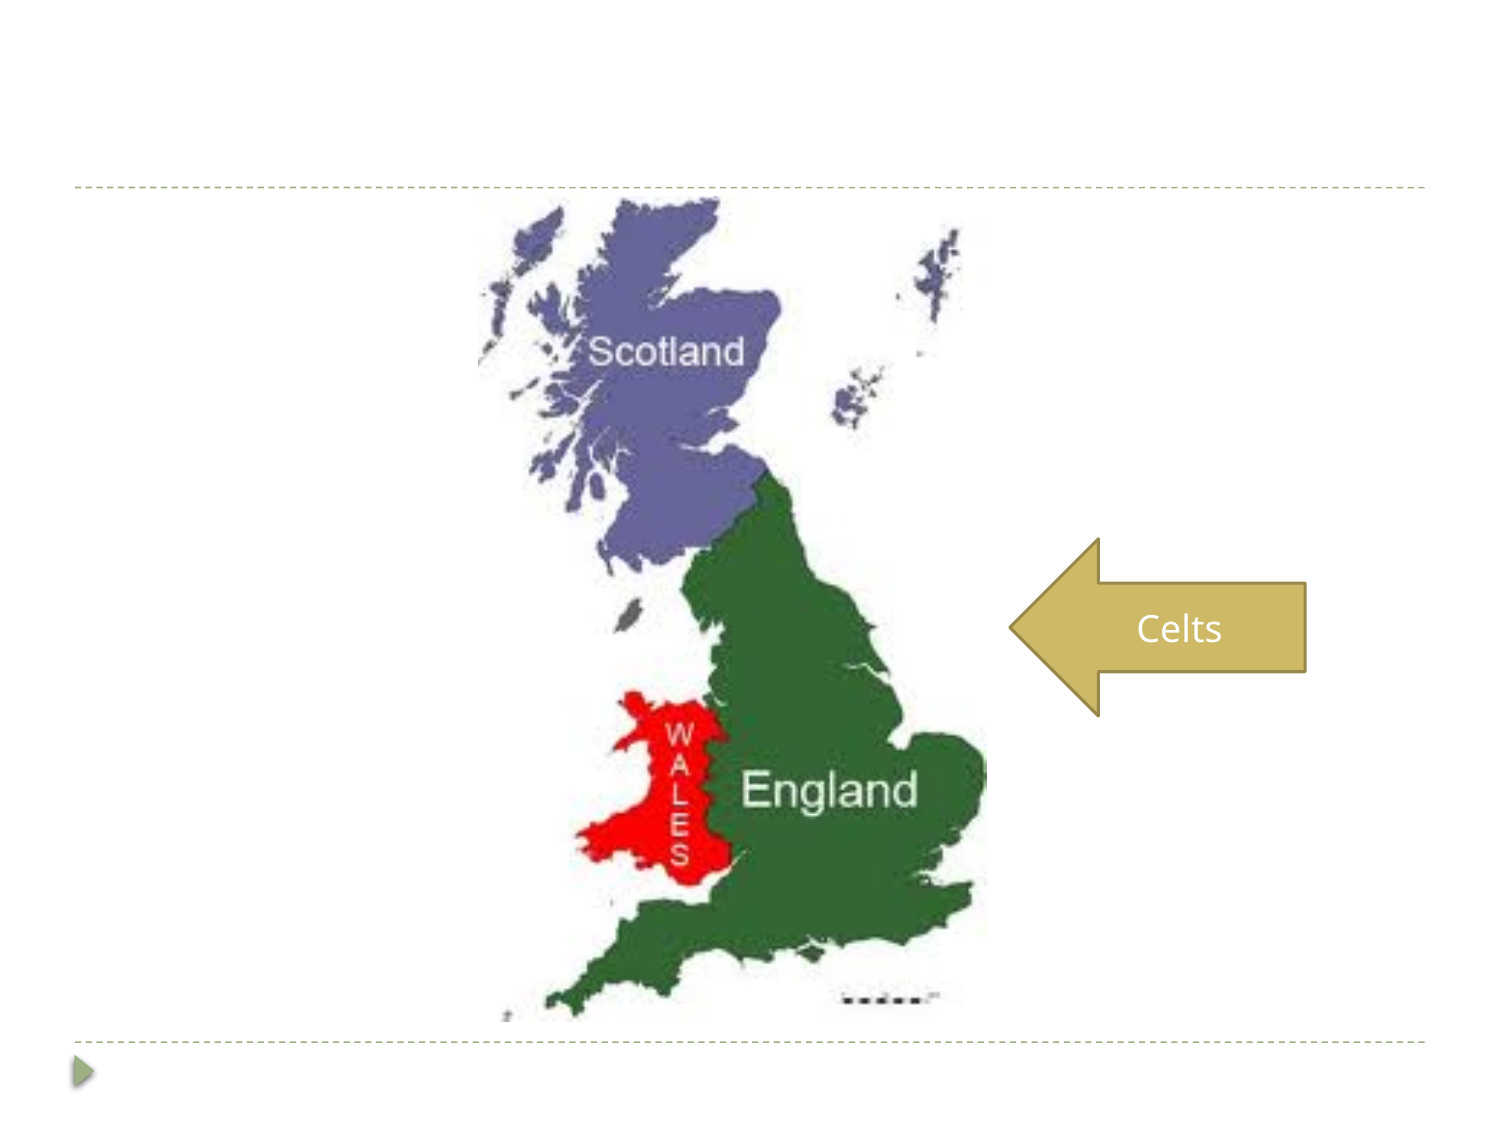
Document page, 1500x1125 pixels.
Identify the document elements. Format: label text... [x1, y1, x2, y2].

text_box Celts [1008, 537, 1307, 718]
picture [478, 196, 987, 1022]
